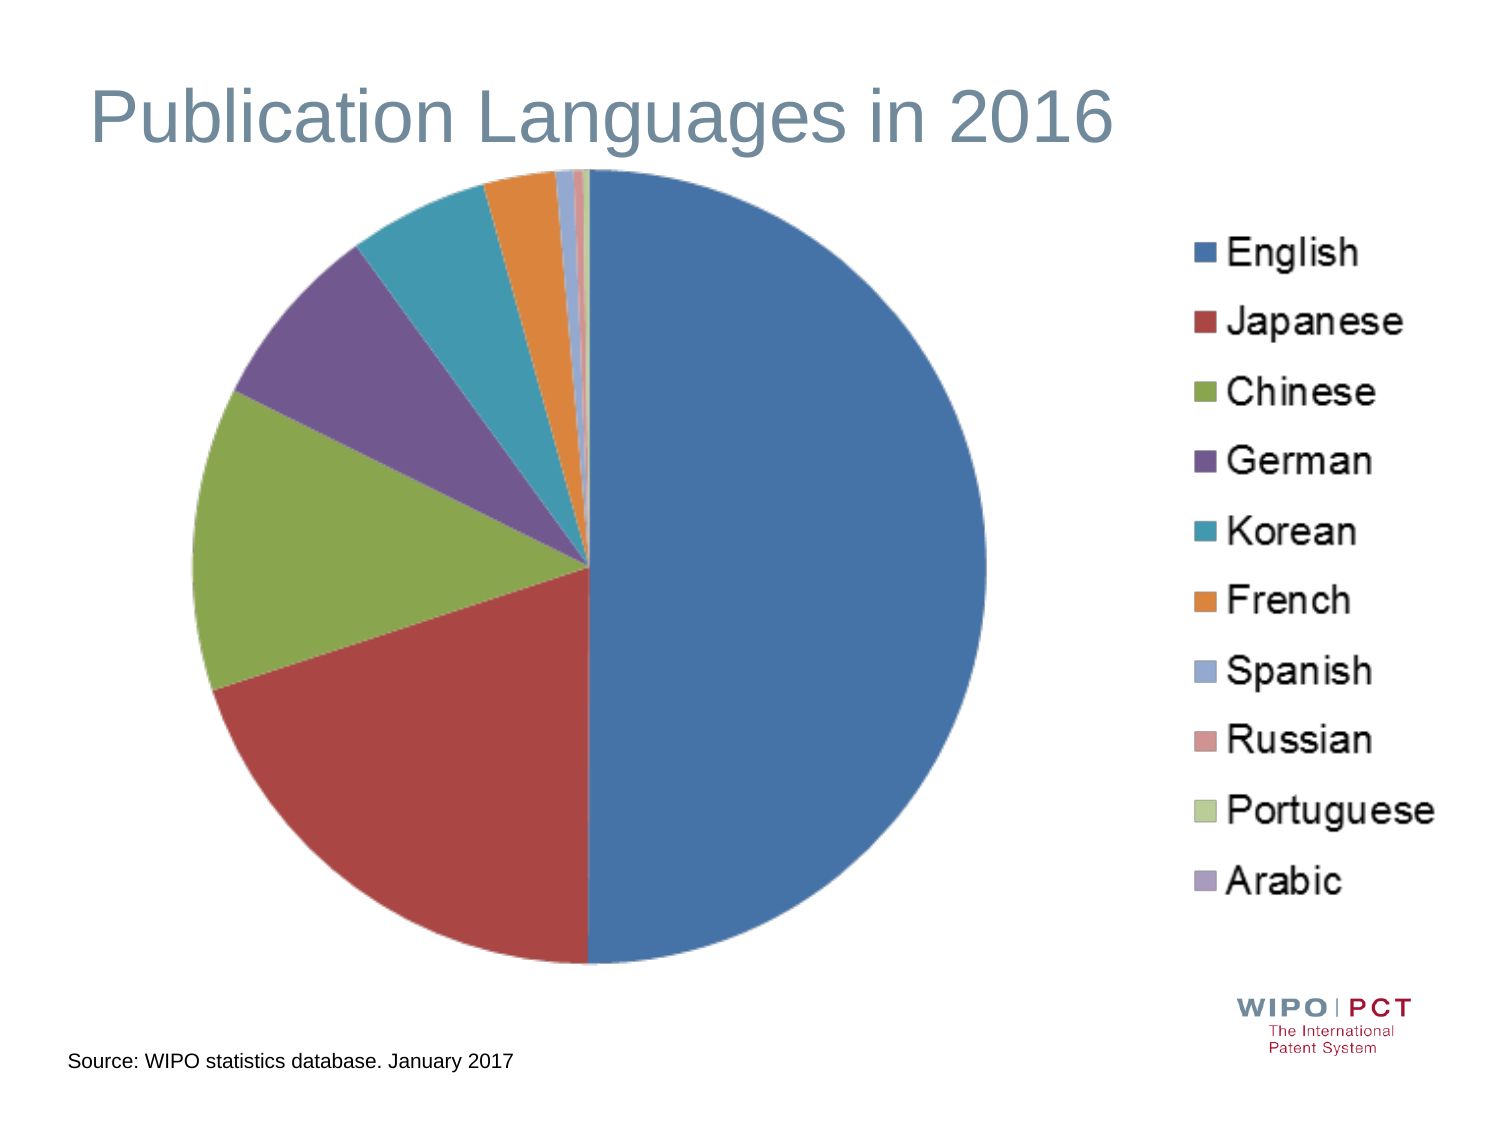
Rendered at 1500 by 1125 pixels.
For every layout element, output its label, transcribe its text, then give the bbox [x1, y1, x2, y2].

picture [0, 0, 1500, 1125]
title Publication Languages in 2016 [74, 19, 1425, 122]
text_box Source: WIPO statistics database. January 2017 [53, 1040, 803, 1080]
